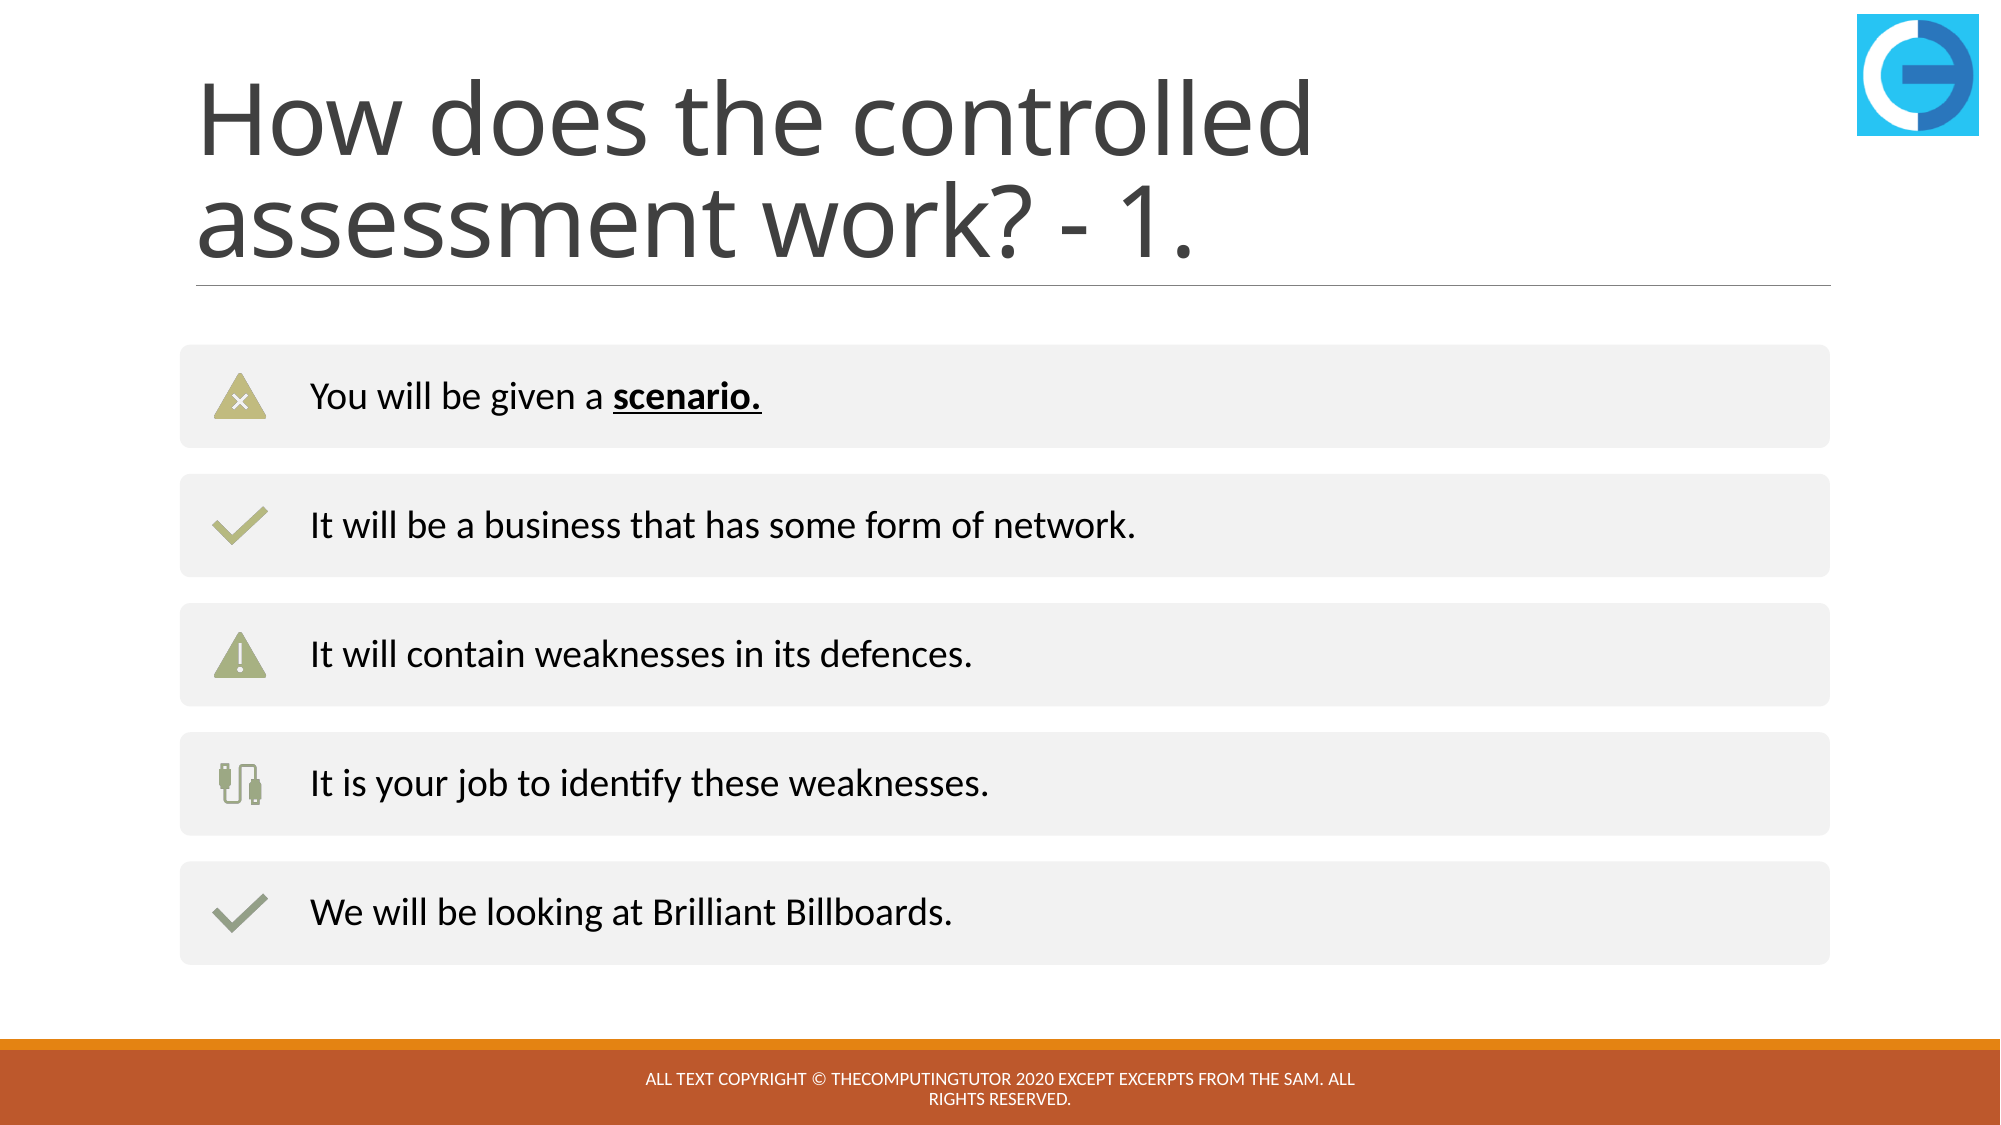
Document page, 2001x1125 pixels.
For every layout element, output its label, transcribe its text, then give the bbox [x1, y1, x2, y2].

picture [1857, 14, 1979, 136]
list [179, 343, 1831, 966]
title How does the controlled assessment work? - 1. [180, 47, 1830, 285]
footer All text copyright © TheComputingTutor 2020 except excerpts from the SAM. All rights Reserved. [604, 1059, 1396, 1120]
